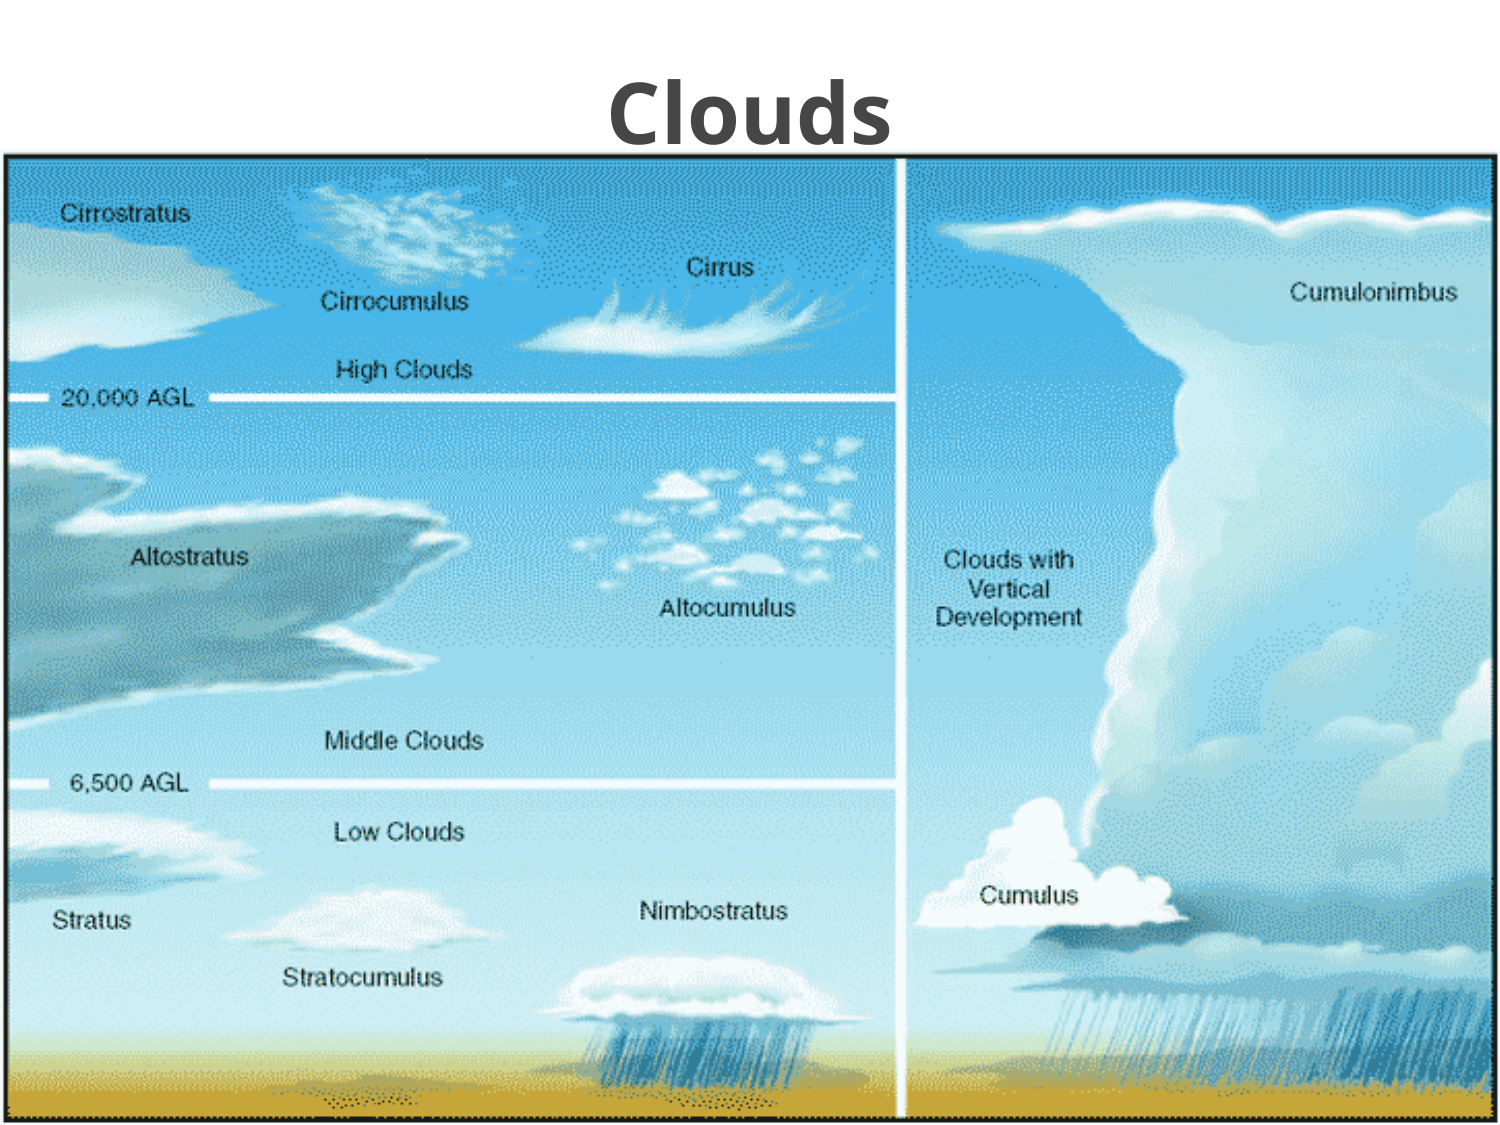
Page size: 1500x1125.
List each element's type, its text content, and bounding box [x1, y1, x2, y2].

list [0, 149, 1500, 1125]
title Clouds [75, 45, 1425, 149]
